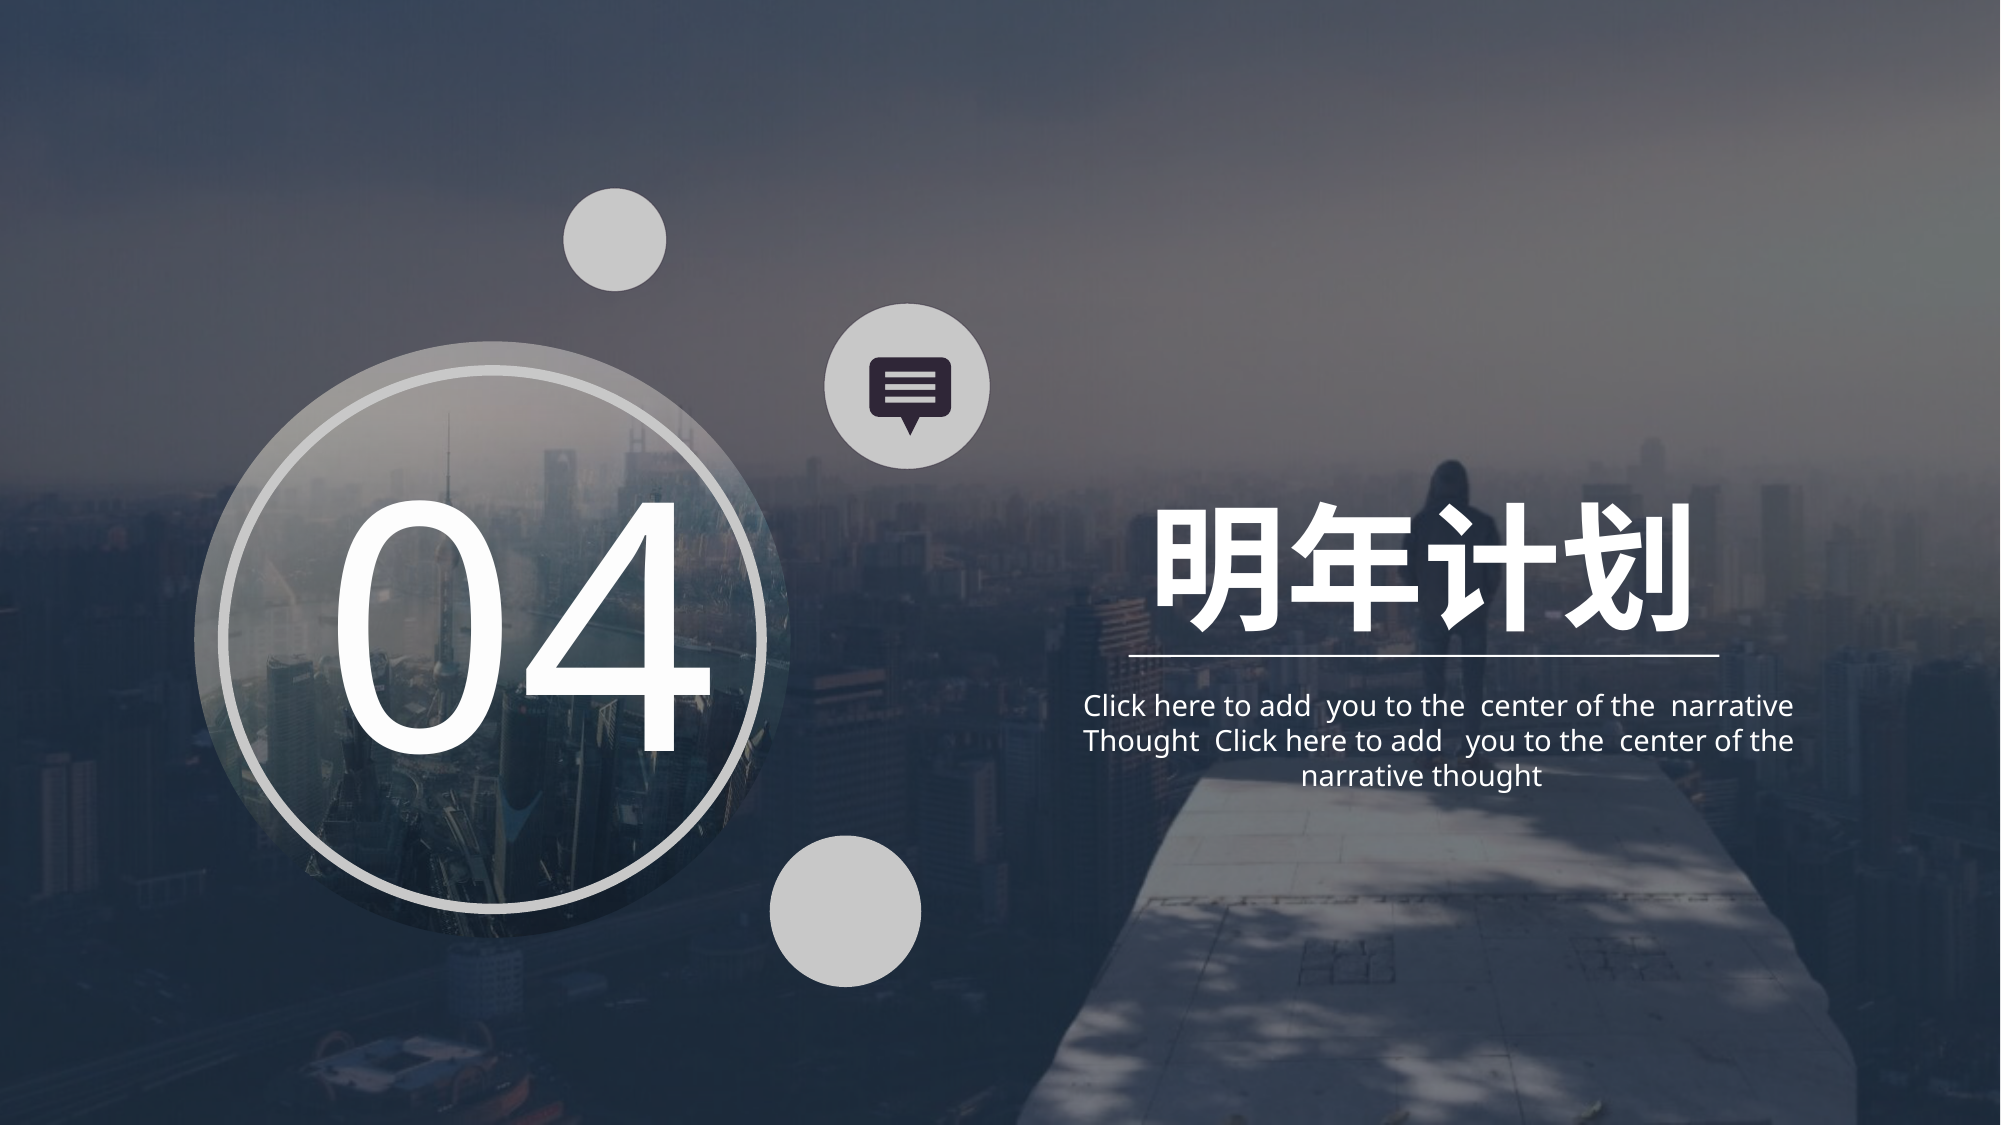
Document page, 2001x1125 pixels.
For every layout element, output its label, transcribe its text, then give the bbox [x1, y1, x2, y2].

text_box [563, 187, 667, 292]
text_box [373, 370, 612, 398]
text_box [194, 405, 723, 938]
text_box [824, 303, 991, 470]
text_box [769, 835, 922, 988]
text_box 04 [307, 398, 733, 829]
text_box [317, 341, 668, 398]
text_box 明年计划 [1134, 474, 1714, 654]
text_box Click here to add you to the center of the narrative Thought Click here to add you to the center of the narrative thought [1068, 679, 1818, 800]
text_box [223, 444, 684, 909]
text_box [733, 518, 762, 761]
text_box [869, 357, 952, 436]
text_box [733, 463, 791, 816]
